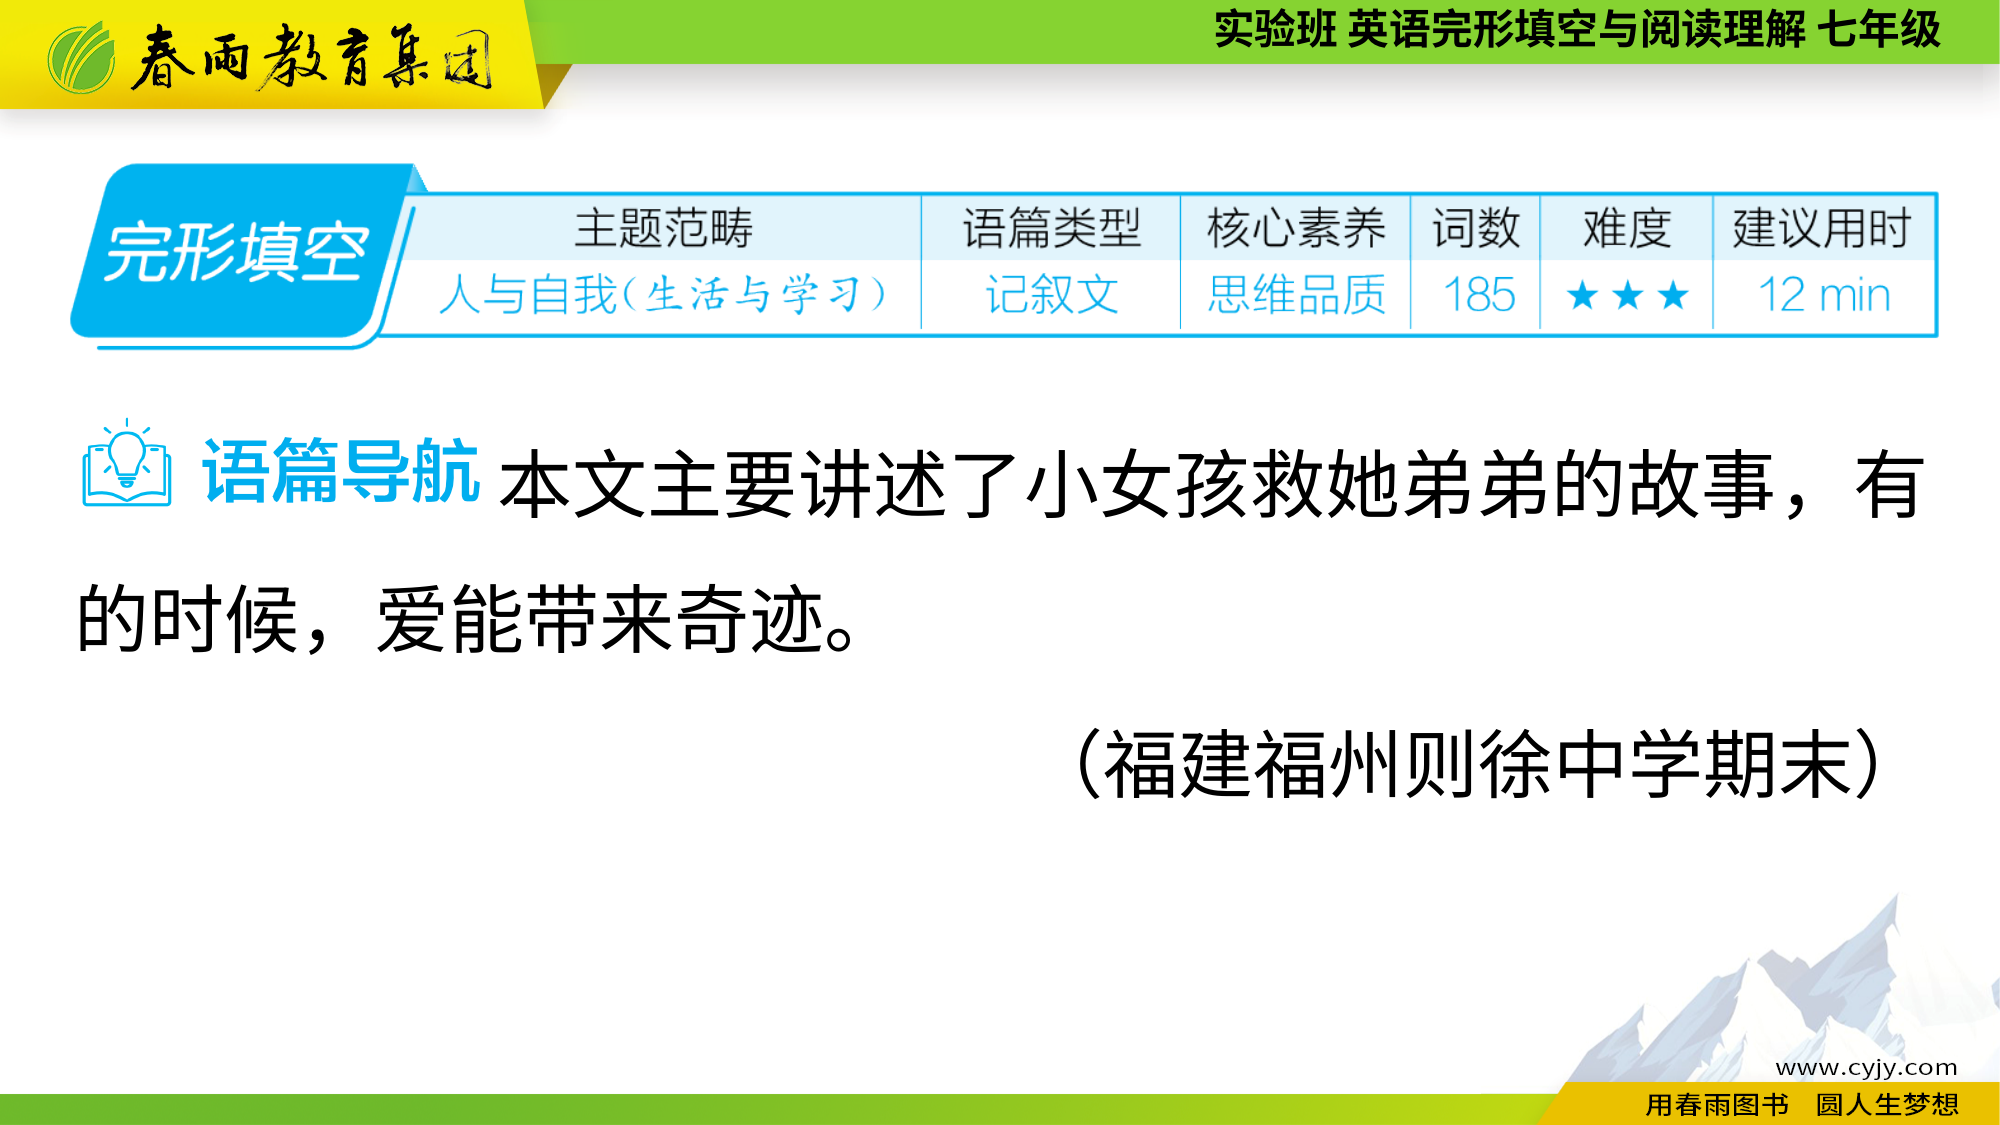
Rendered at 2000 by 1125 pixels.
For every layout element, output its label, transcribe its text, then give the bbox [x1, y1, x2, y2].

text_box 本文主要讲述了小女孩救她弟弟的故事，有的时候，爱能带来奇迹。 [59, 385, 1944, 671]
picture [0, 0, 2000, 1125]
text_box （福建福州则徐中学期末） [964, 664, 1944, 815]
